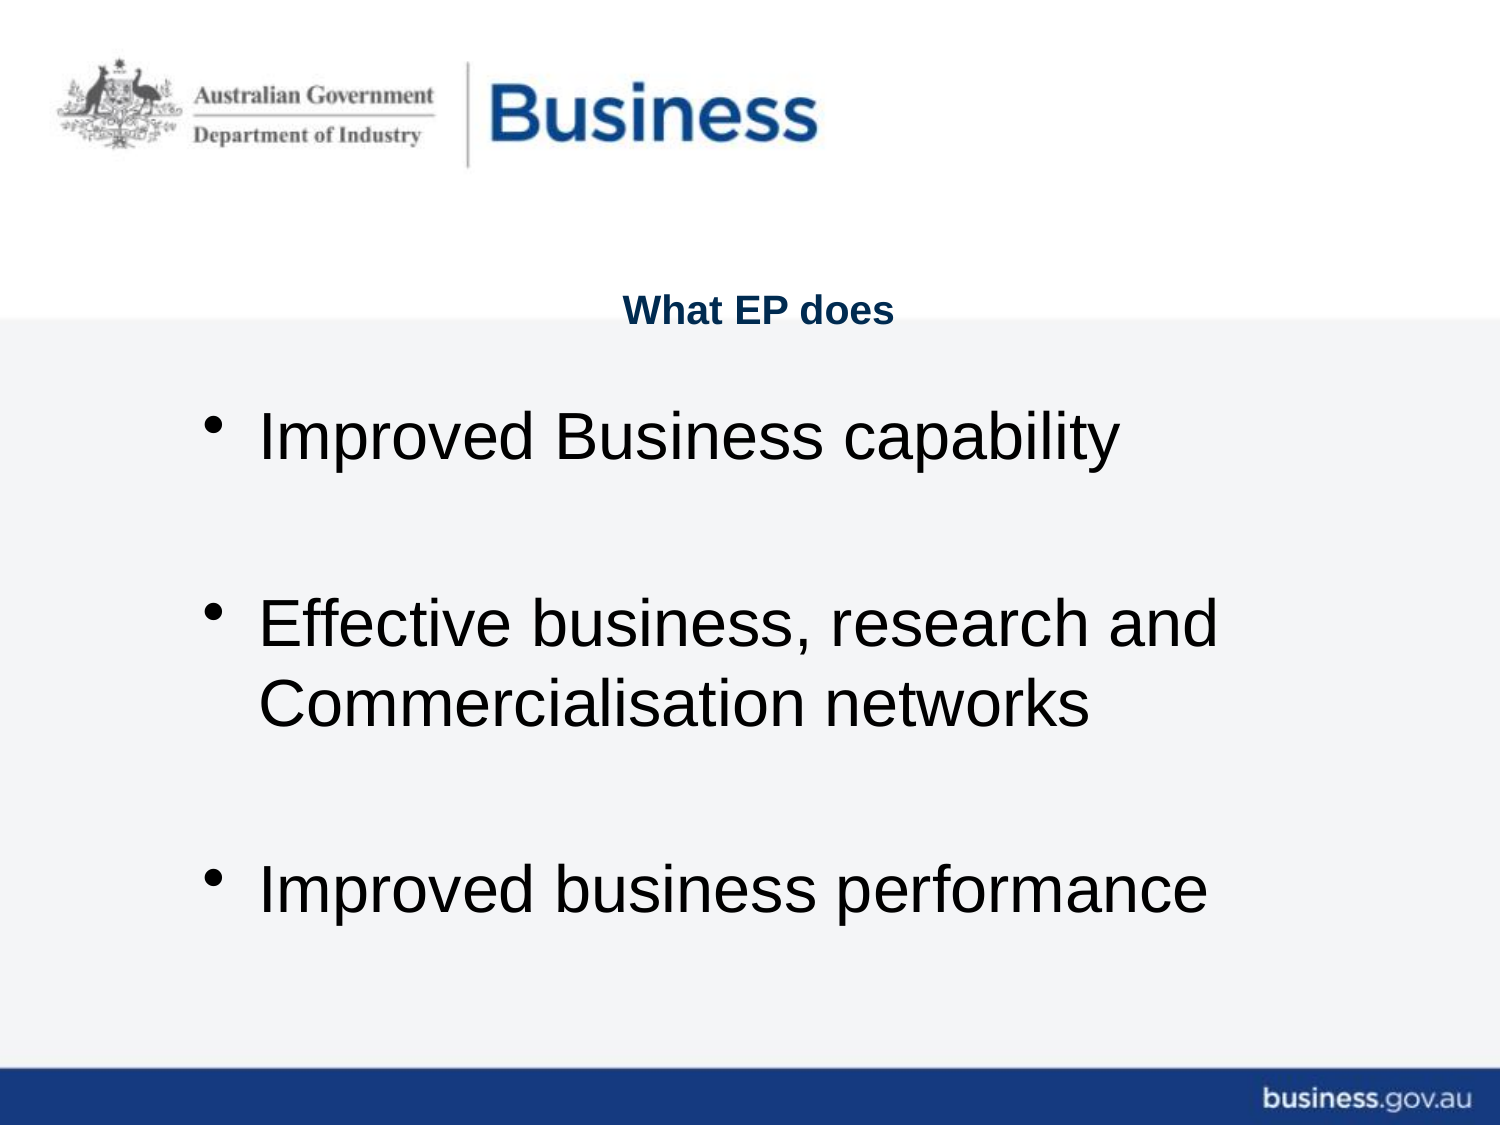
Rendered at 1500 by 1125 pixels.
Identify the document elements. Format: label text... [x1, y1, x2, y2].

picture [0, 0, 1500, 1125]
list Improved Business capability Effective business, research and Commercialisation networks Improved business performance [187, 385, 1313, 891]
title What EP does [227, 195, 1291, 341]
